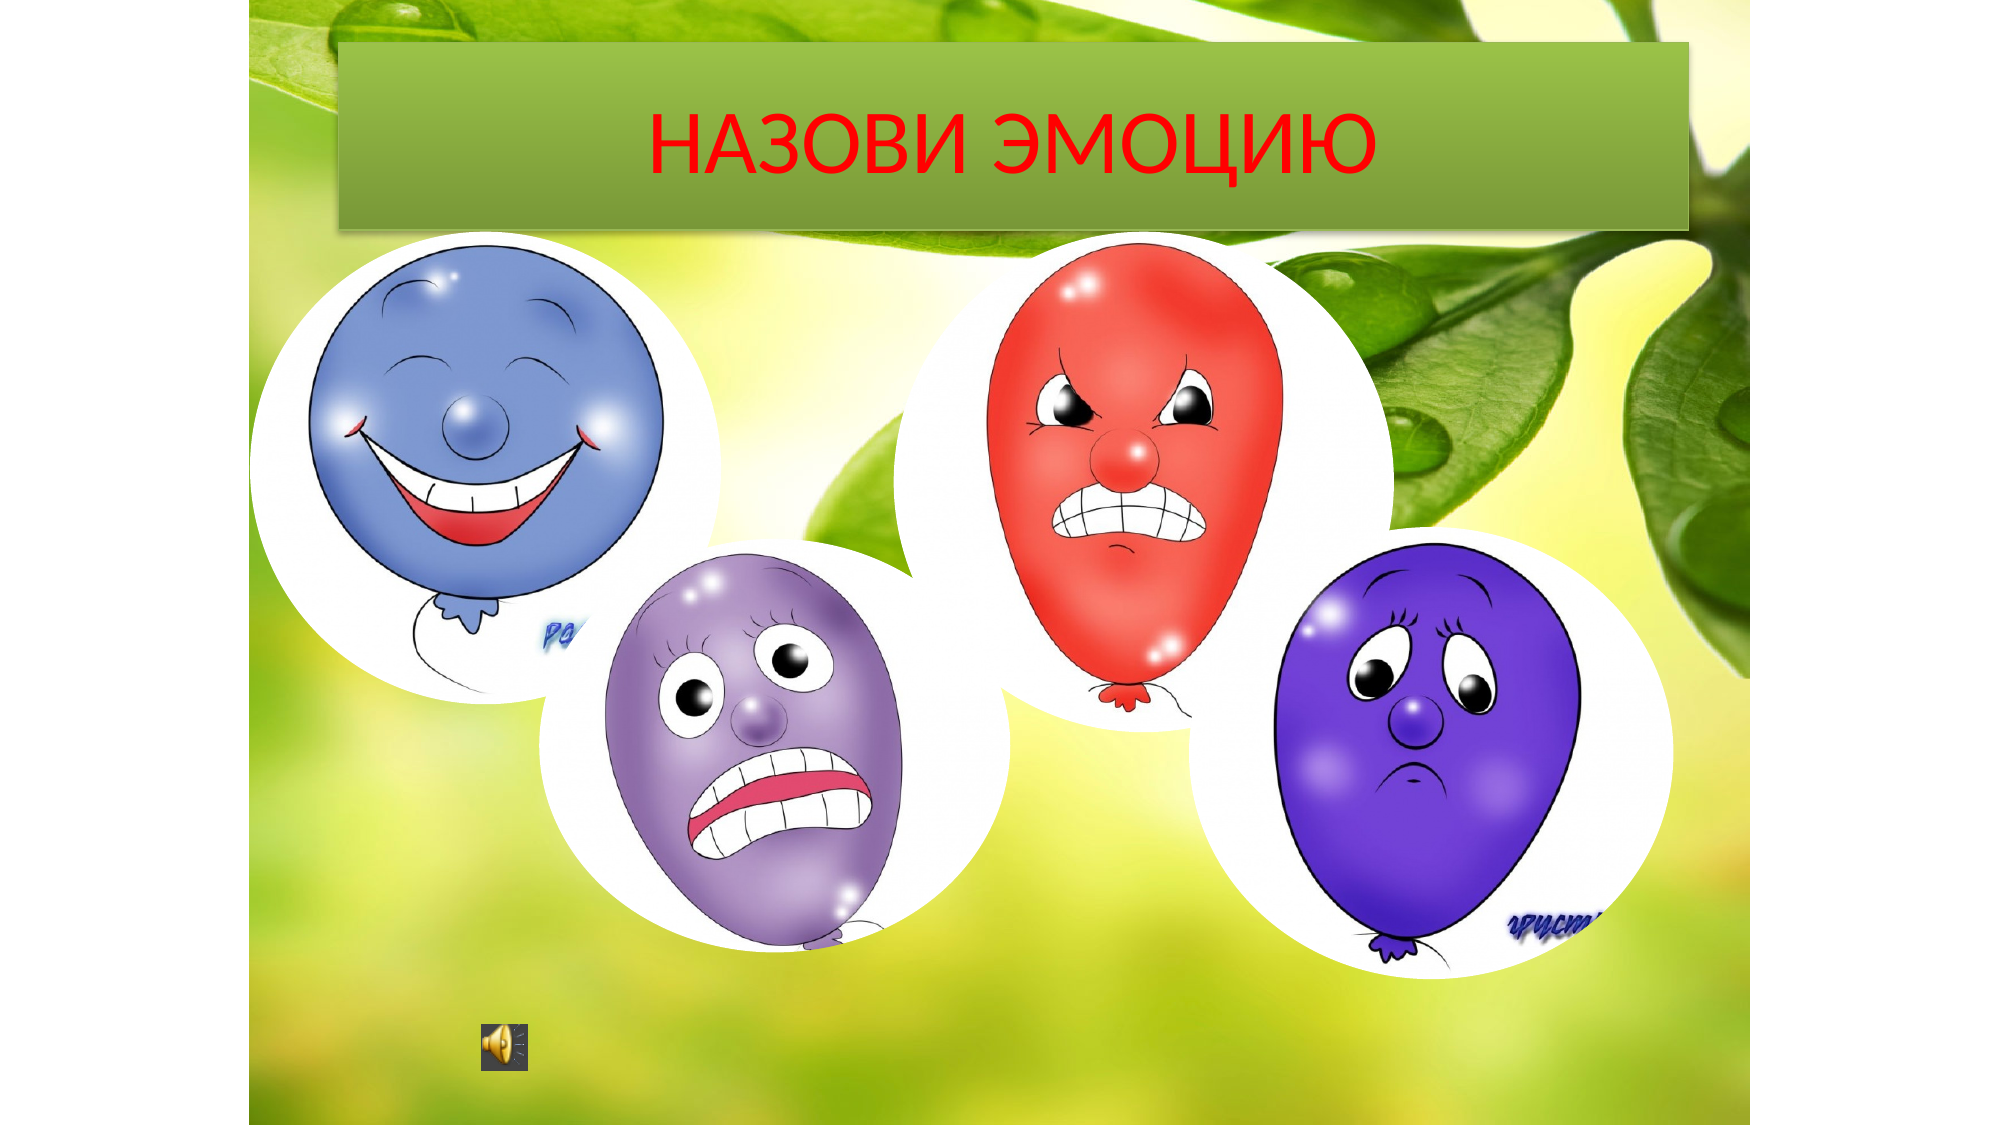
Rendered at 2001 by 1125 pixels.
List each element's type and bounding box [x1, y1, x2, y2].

picture [249, 0, 1751, 1125]
